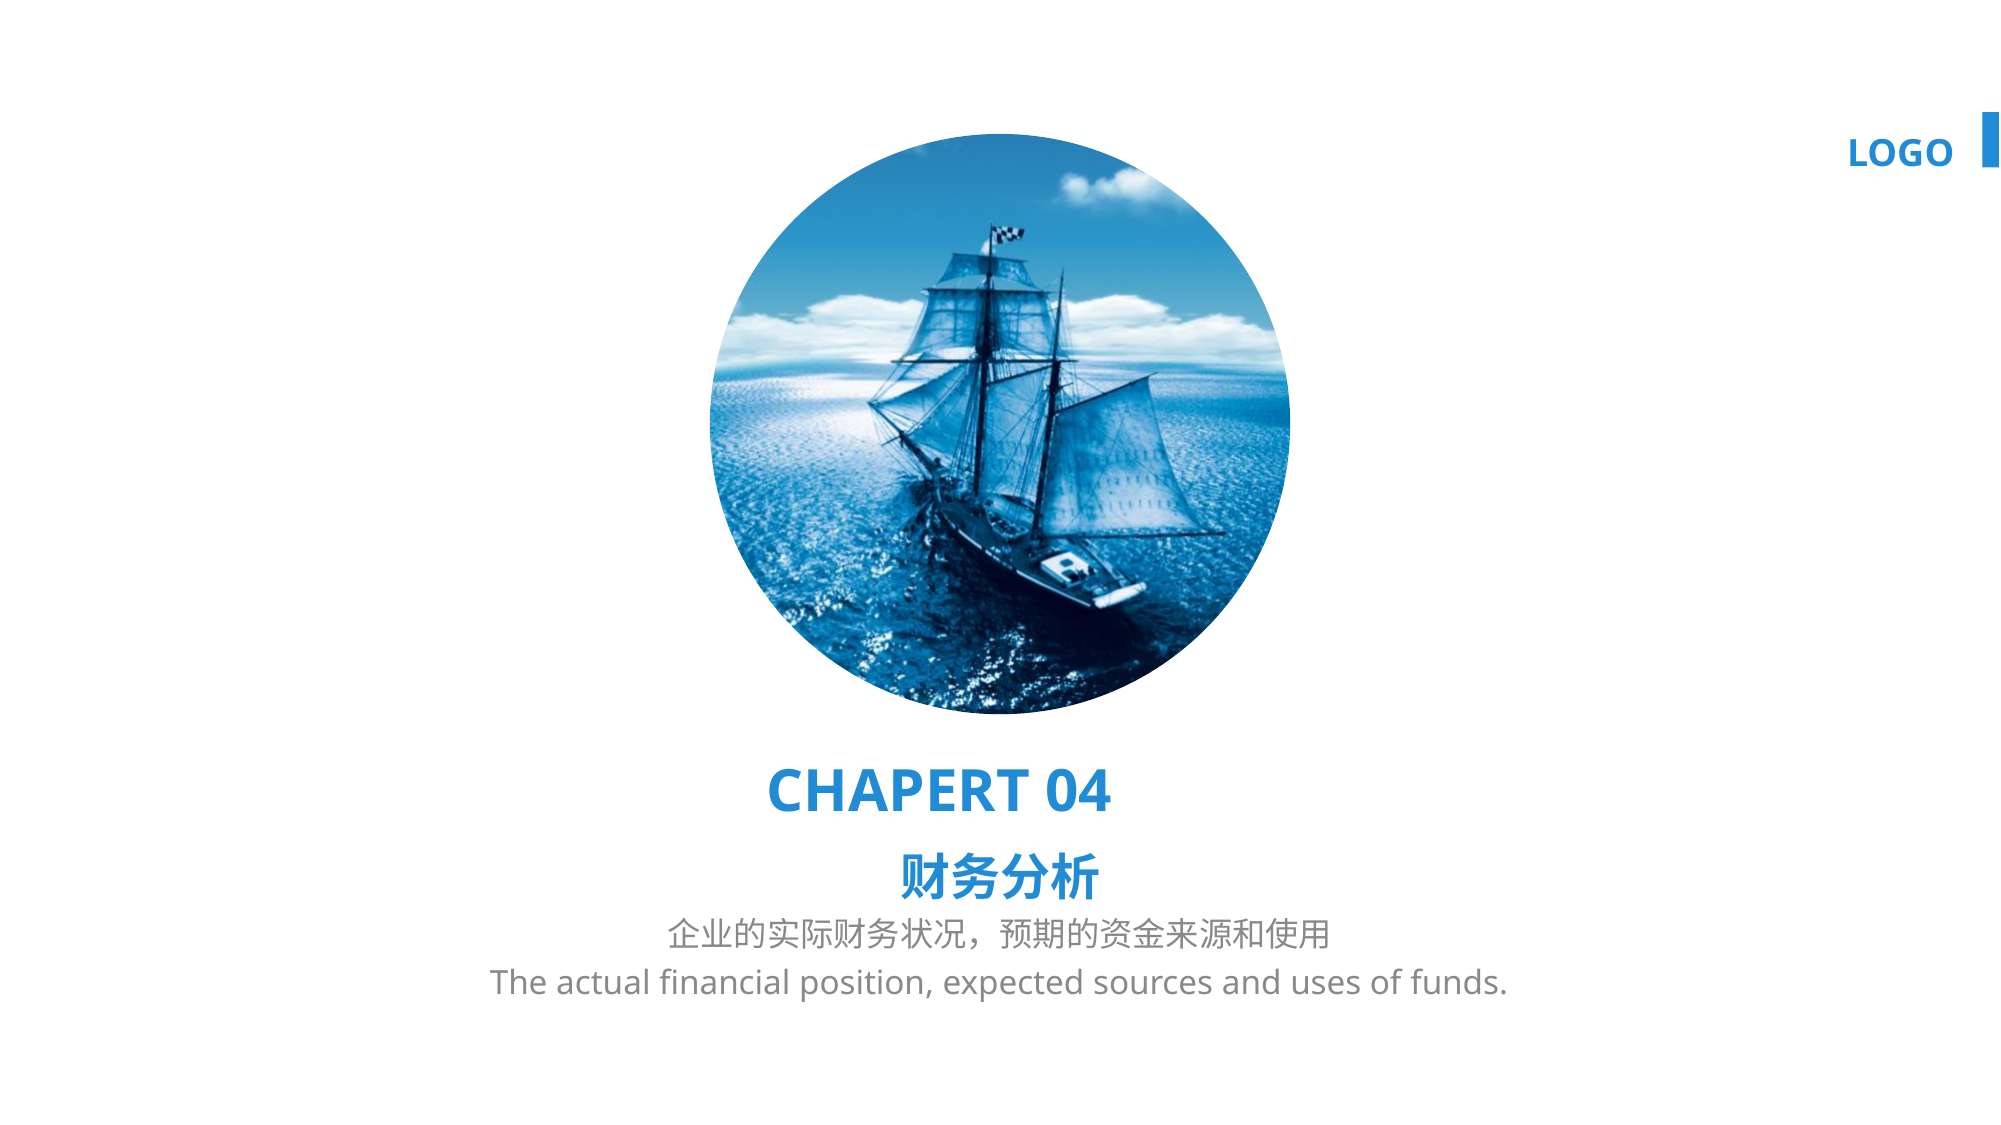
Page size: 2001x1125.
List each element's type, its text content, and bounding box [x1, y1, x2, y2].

text_box 财务分析 企业的实际财务状况，预期的资金来源和使用 The actual financial position, expected sources and uses of funds. [489, 833, 1511, 1009]
picture [1279, 443, 1284, 453]
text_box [1845, 94, 1999, 172]
text_box CHAPERT 04 [766, 775, 1233, 831]
picture [709, 133, 1291, 715]
